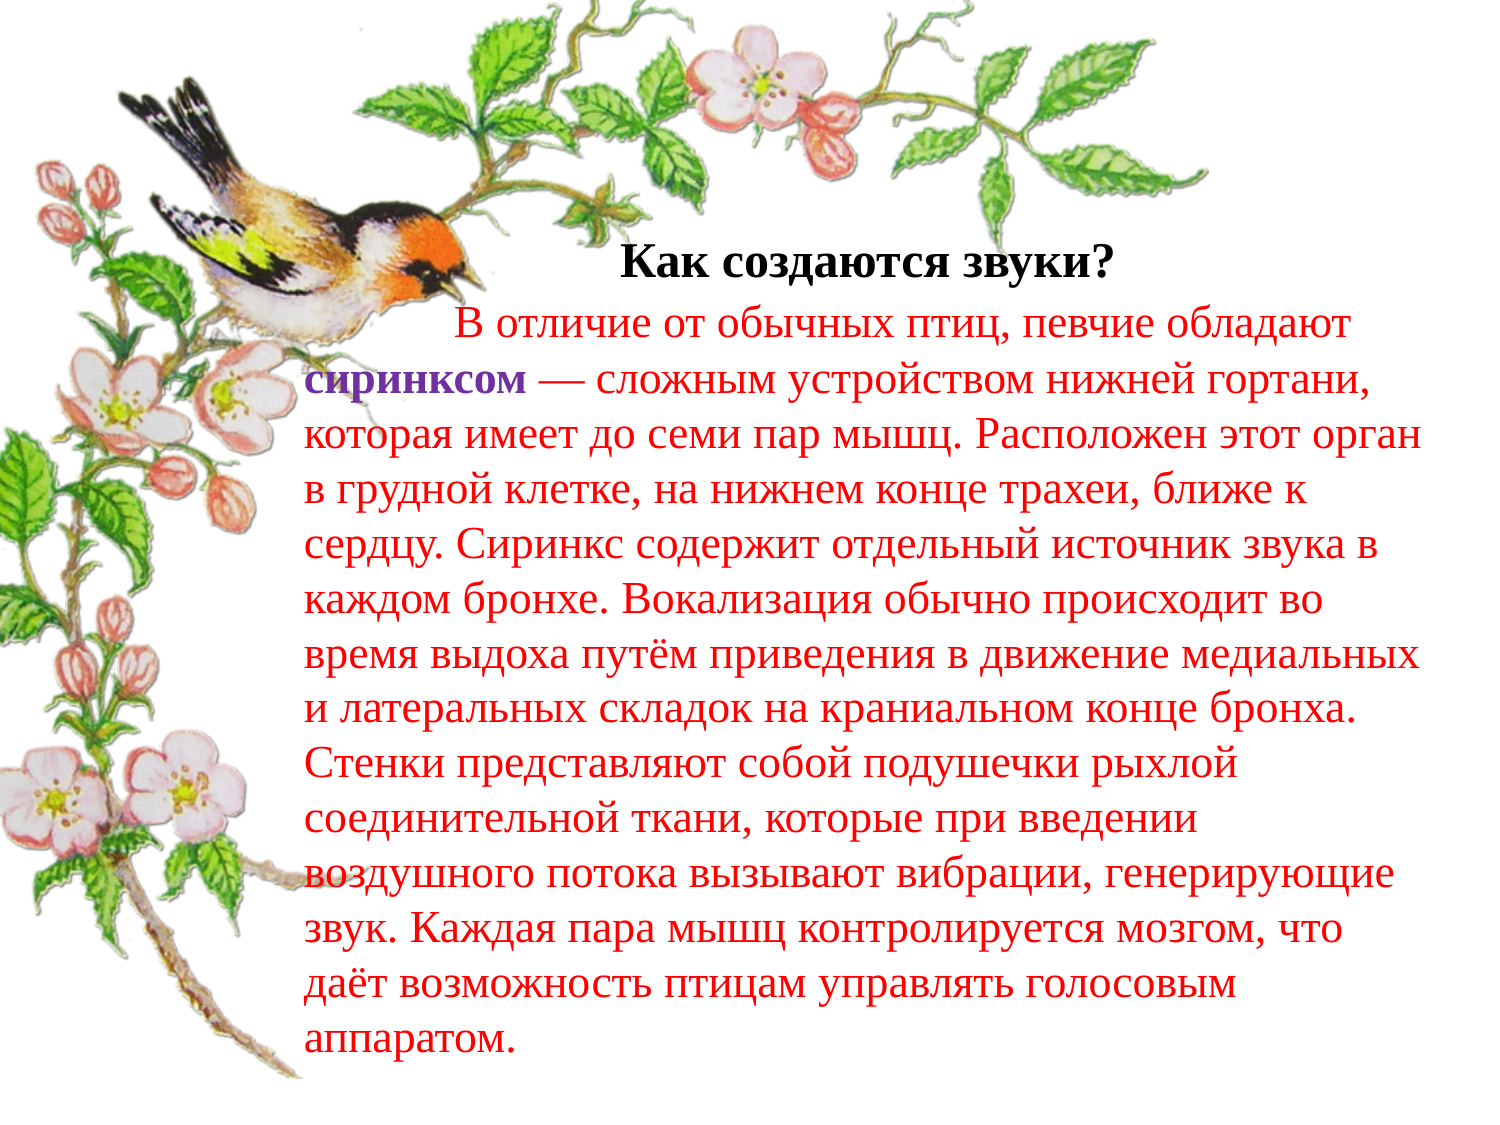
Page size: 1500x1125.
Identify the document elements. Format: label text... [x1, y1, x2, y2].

text_box Как создаются звуки? В отличие от обычных птиц, певчие обладают сиринксом — сложным устройством нижней гортани, которая имеет до семи пар мышц. Расположен этот орган в грудной клетке, на нижнем конце трахеи, ближе к сердцу. Сиринкс содержит отдельный источник звука в каждом бронхе. Вокализация обычно происходит во время выдоха путём приведения в движение медиальных и латеральных складок на краниальном конце бронха. Стенки представляют собой подушечки рыхлой соединительной ткани, которые при введении воздушного потока вызывают вибрации, генерирующие звук. Каждая пара мышц контролируется мозгом, что даёт возможность птицам управлять голосовым аппаратом. [1213, 219, 1447, 1070]
picture [0, 0, 1209, 1079]
